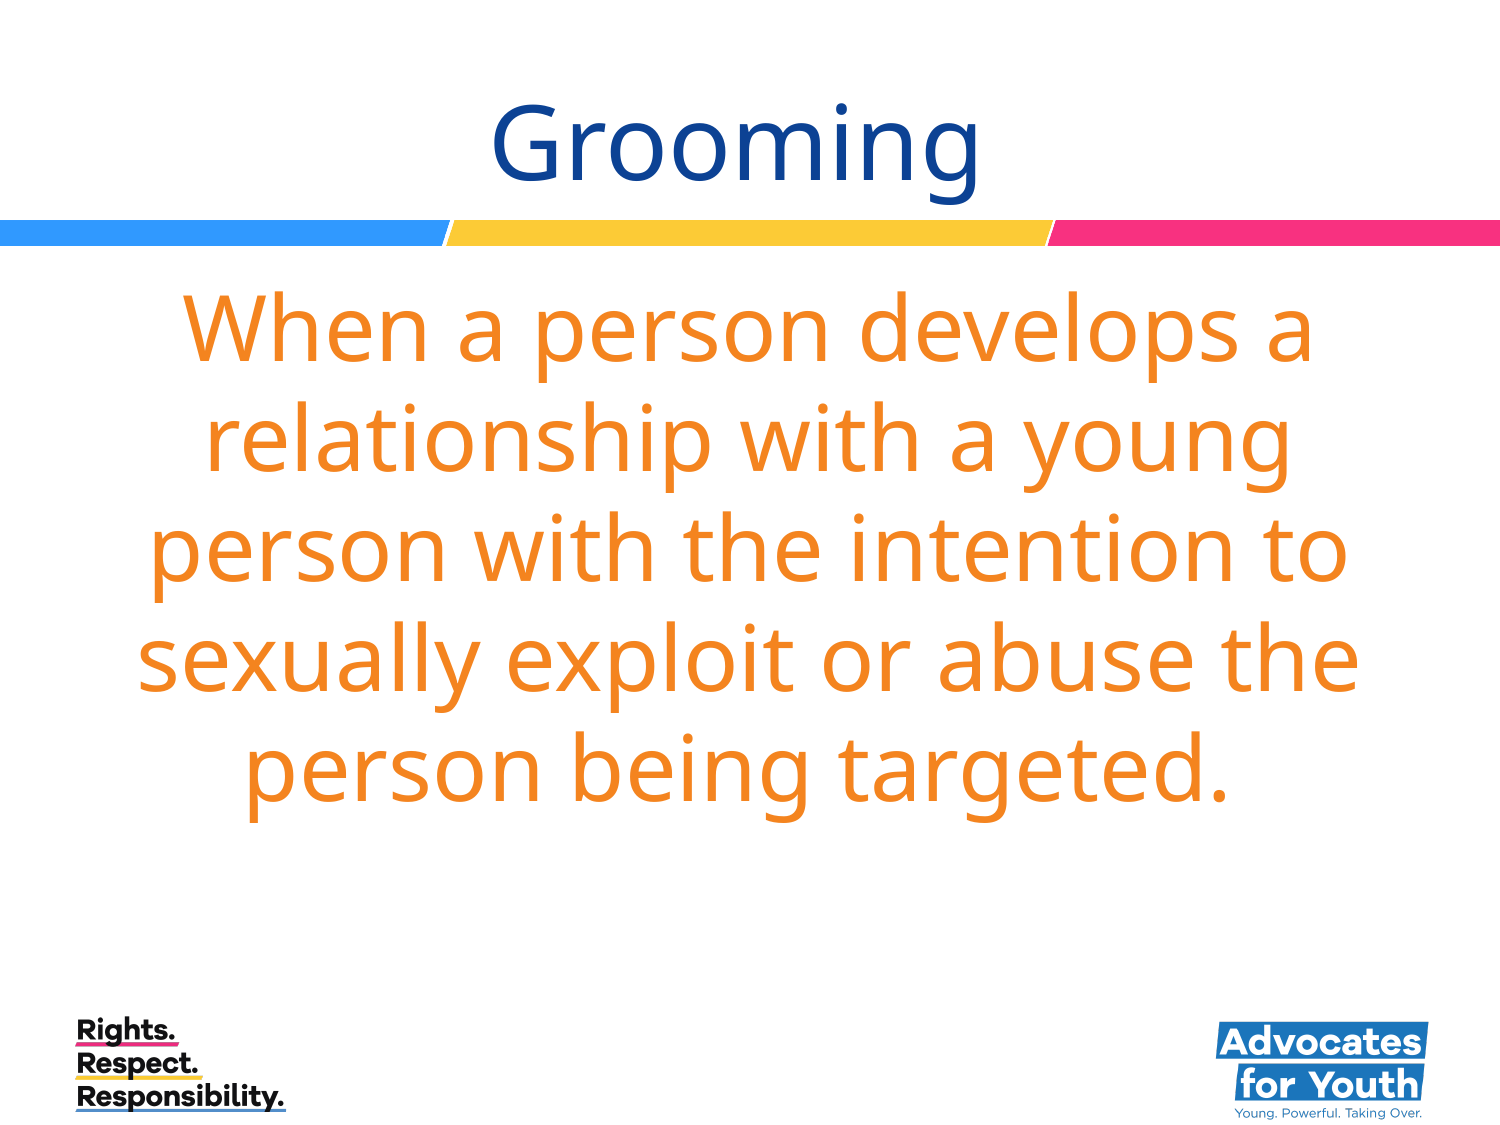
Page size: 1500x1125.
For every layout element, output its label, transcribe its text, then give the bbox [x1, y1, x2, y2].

list When a person develops a relationship with a young person with the intention to sexually exploit or abuse the person being targeted. [75, 262, 1425, 1005]
title Grooming [75, 45, 1425, 233]
picture [0, 207, 1500, 258]
